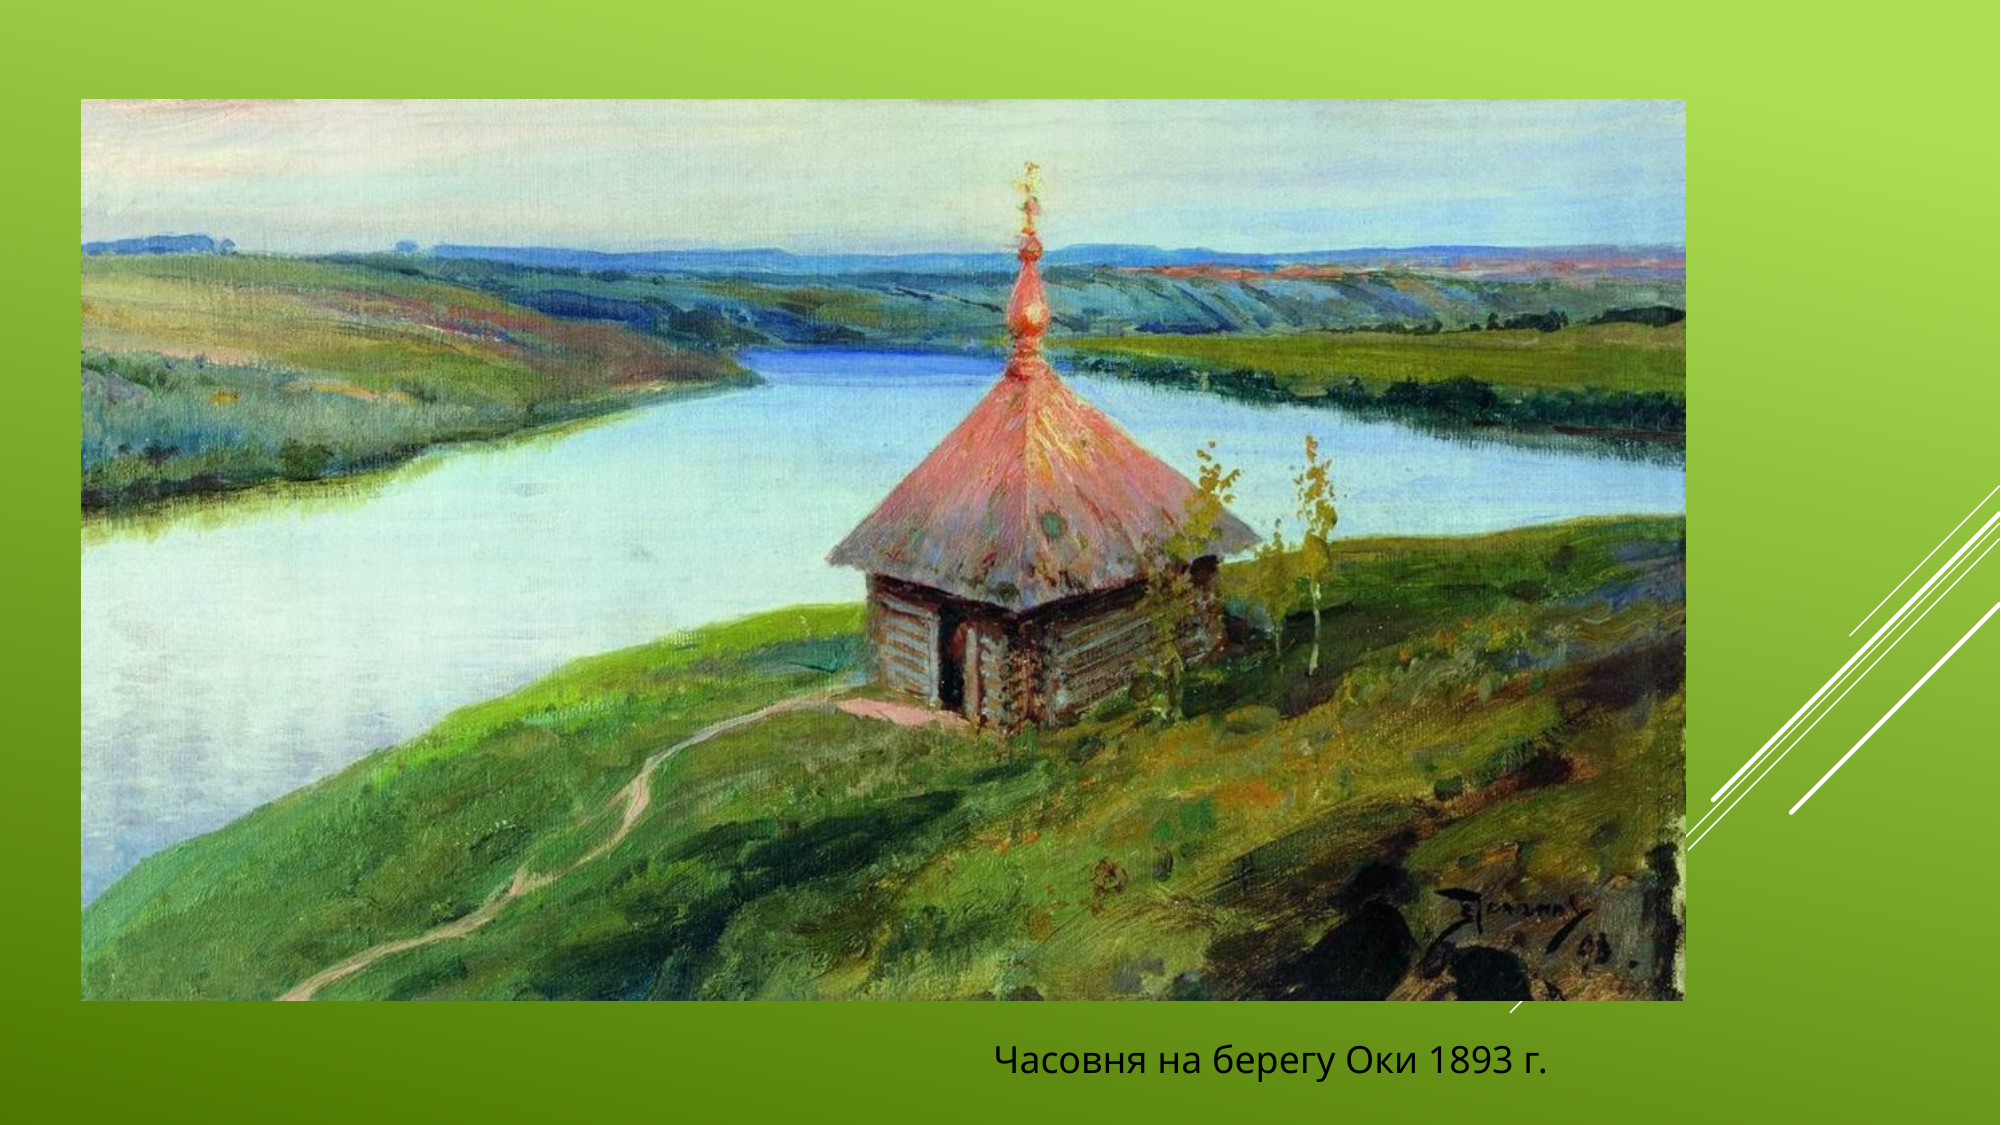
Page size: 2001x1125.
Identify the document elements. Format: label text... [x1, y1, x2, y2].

picture [81, 99, 1686, 1002]
text_box Часовня на берегу Оки 1893 г. [978, 1028, 1564, 1089]
